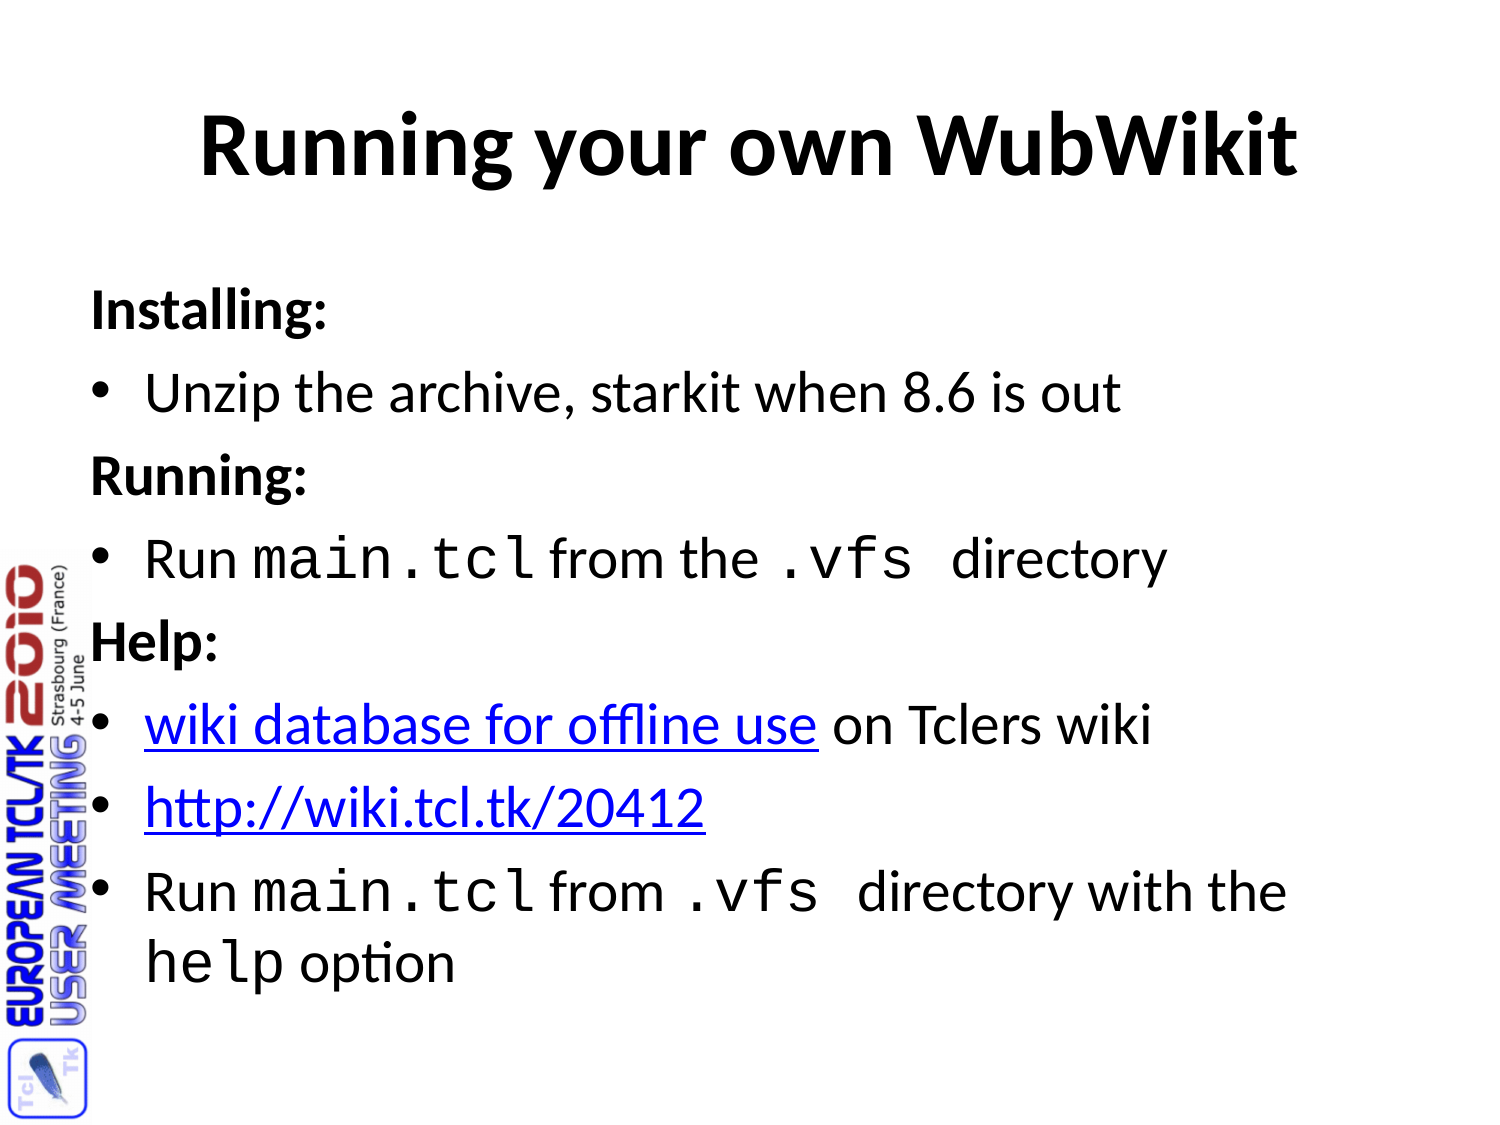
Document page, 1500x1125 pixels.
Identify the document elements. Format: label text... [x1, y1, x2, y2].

title Running your own WubWikit [75, 45, 1425, 233]
list Installing: Unzip the archive, starkit when 8.6 is out Running: Run main.tcl from the .vfs directory Help: wiki database for offline use on Tclers wiki http://wiki.tcl.tk/20412 Run main.tcl from .vfs directory with the help option [75, 262, 1425, 1005]
picture [0, 550, 334, 1124]
